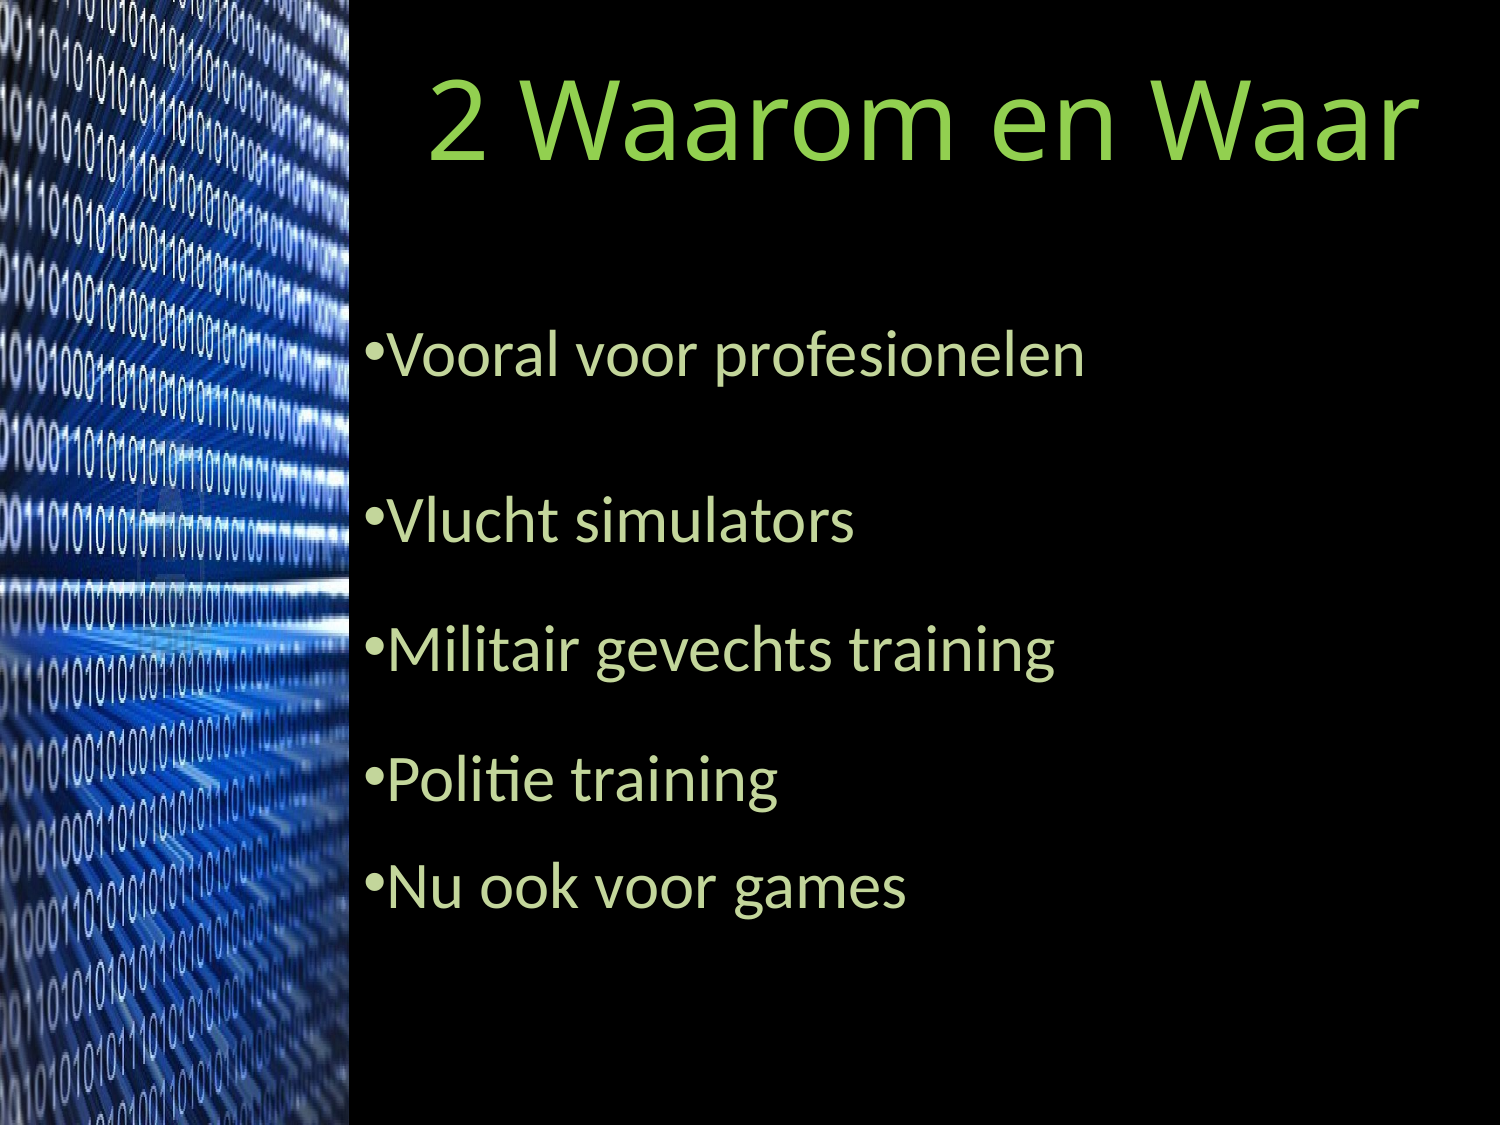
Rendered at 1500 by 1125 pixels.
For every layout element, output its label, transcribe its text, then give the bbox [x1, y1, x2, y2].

text_box Vlucht simulators [352, 467, 1164, 563]
picture [0, 0, 349, 1125]
text_box Politie training [352, 727, 1164, 823]
title 2 Waarom en Waar [349, 0, 1500, 232]
text_box Nu ook voor games [352, 834, 1164, 929]
text_box Militair gevechts training [352, 597, 1164, 693]
text_box Vooral voor profesionelen [352, 302, 1164, 398]
